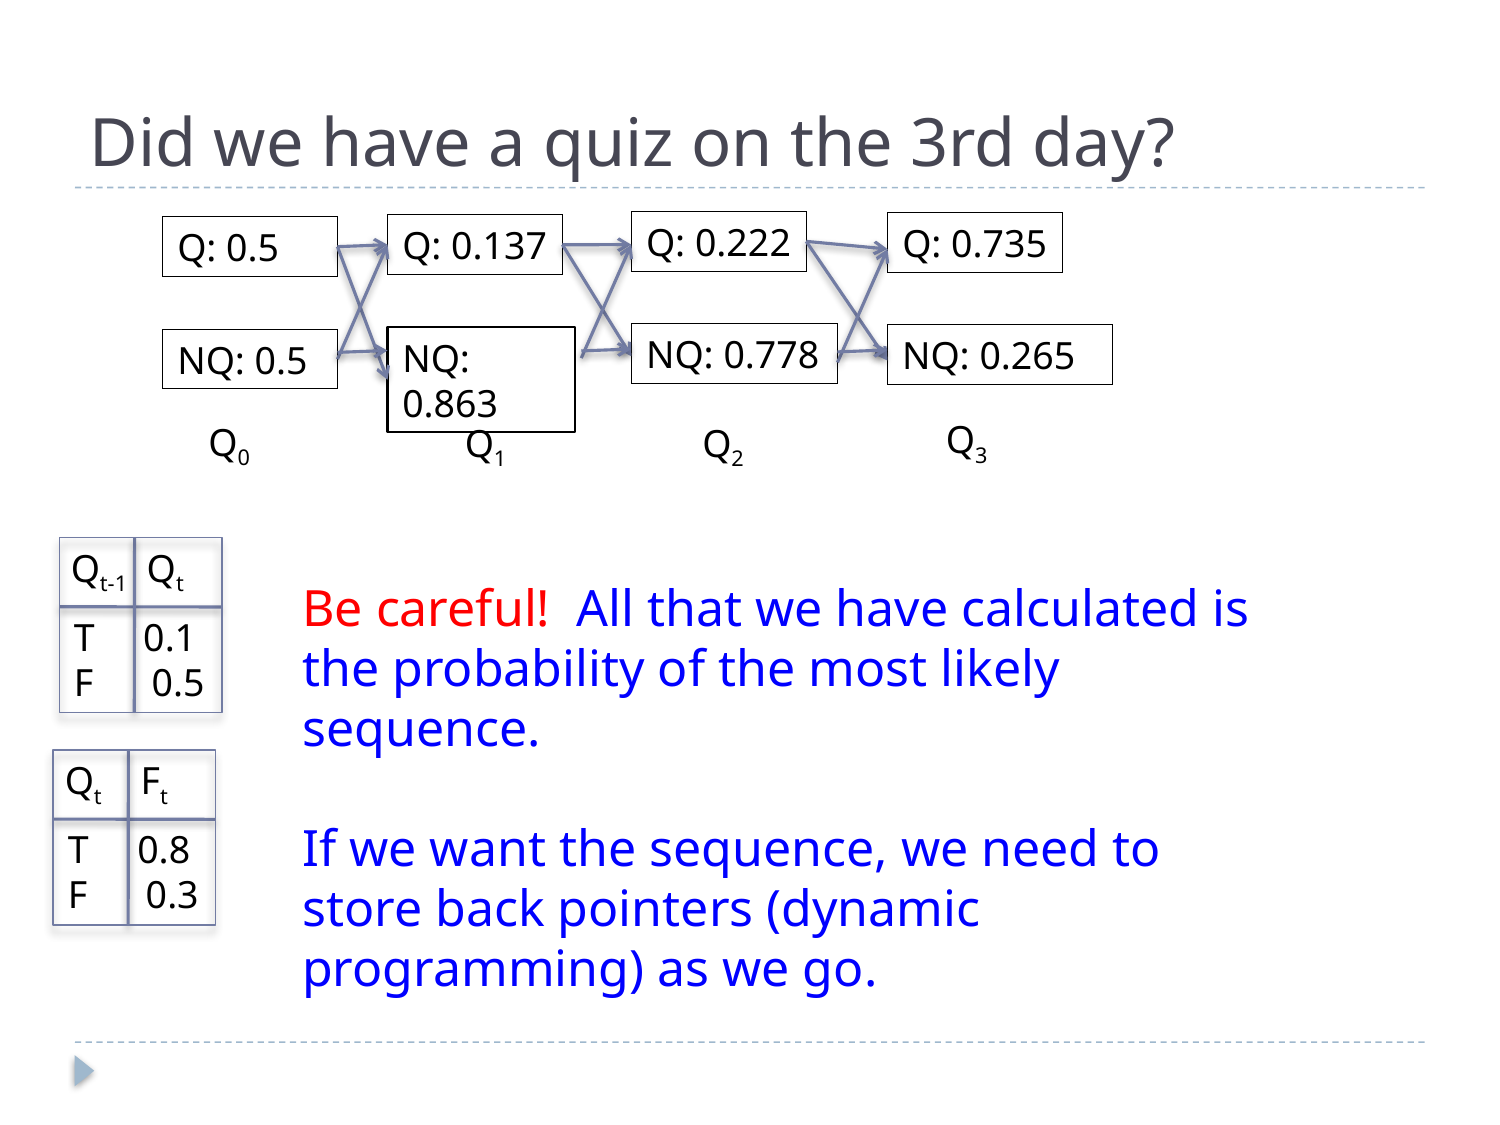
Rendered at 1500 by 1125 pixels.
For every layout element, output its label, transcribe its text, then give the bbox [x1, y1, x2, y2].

text_box Be careful! All that we have calculated is the probability of the most likely sequence. If we want the sequence, we need to store back pointers (dynamic programming) as we go. [287, 569, 1300, 1005]
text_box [806, 242, 888, 361]
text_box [581, 348, 632, 352]
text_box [49, 749, 216, 926]
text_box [337, 245, 388, 350]
text_box NQ: 0.863 [387, 327, 575, 433]
text_box Q: 0.735 [887, 212, 1063, 273]
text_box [581, 244, 632, 348]
text_box Q: 0.5 [162, 216, 338, 277]
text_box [562, 245, 581, 357]
text_box Q0 [193, 411, 375, 478]
text_box Q2 [687, 412, 807, 479]
text_box NQ: 0.265 [887, 324, 1113, 385]
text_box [837, 248, 888, 349]
text_box Q3 [931, 409, 1113, 475]
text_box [837, 349, 888, 353]
text_box Q1 [449, 412, 569, 479]
text_box NQ: 0.5 [162, 329, 338, 389]
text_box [55, 537, 388, 713]
text_box Q: 0.137 [387, 214, 563, 275]
text_box NQ: 0.778 [631, 323, 838, 384]
title Did we have a quiz on the 3rd day? [75, 24, 1425, 188]
text_box Q: 0.222 [631, 211, 807, 272]
